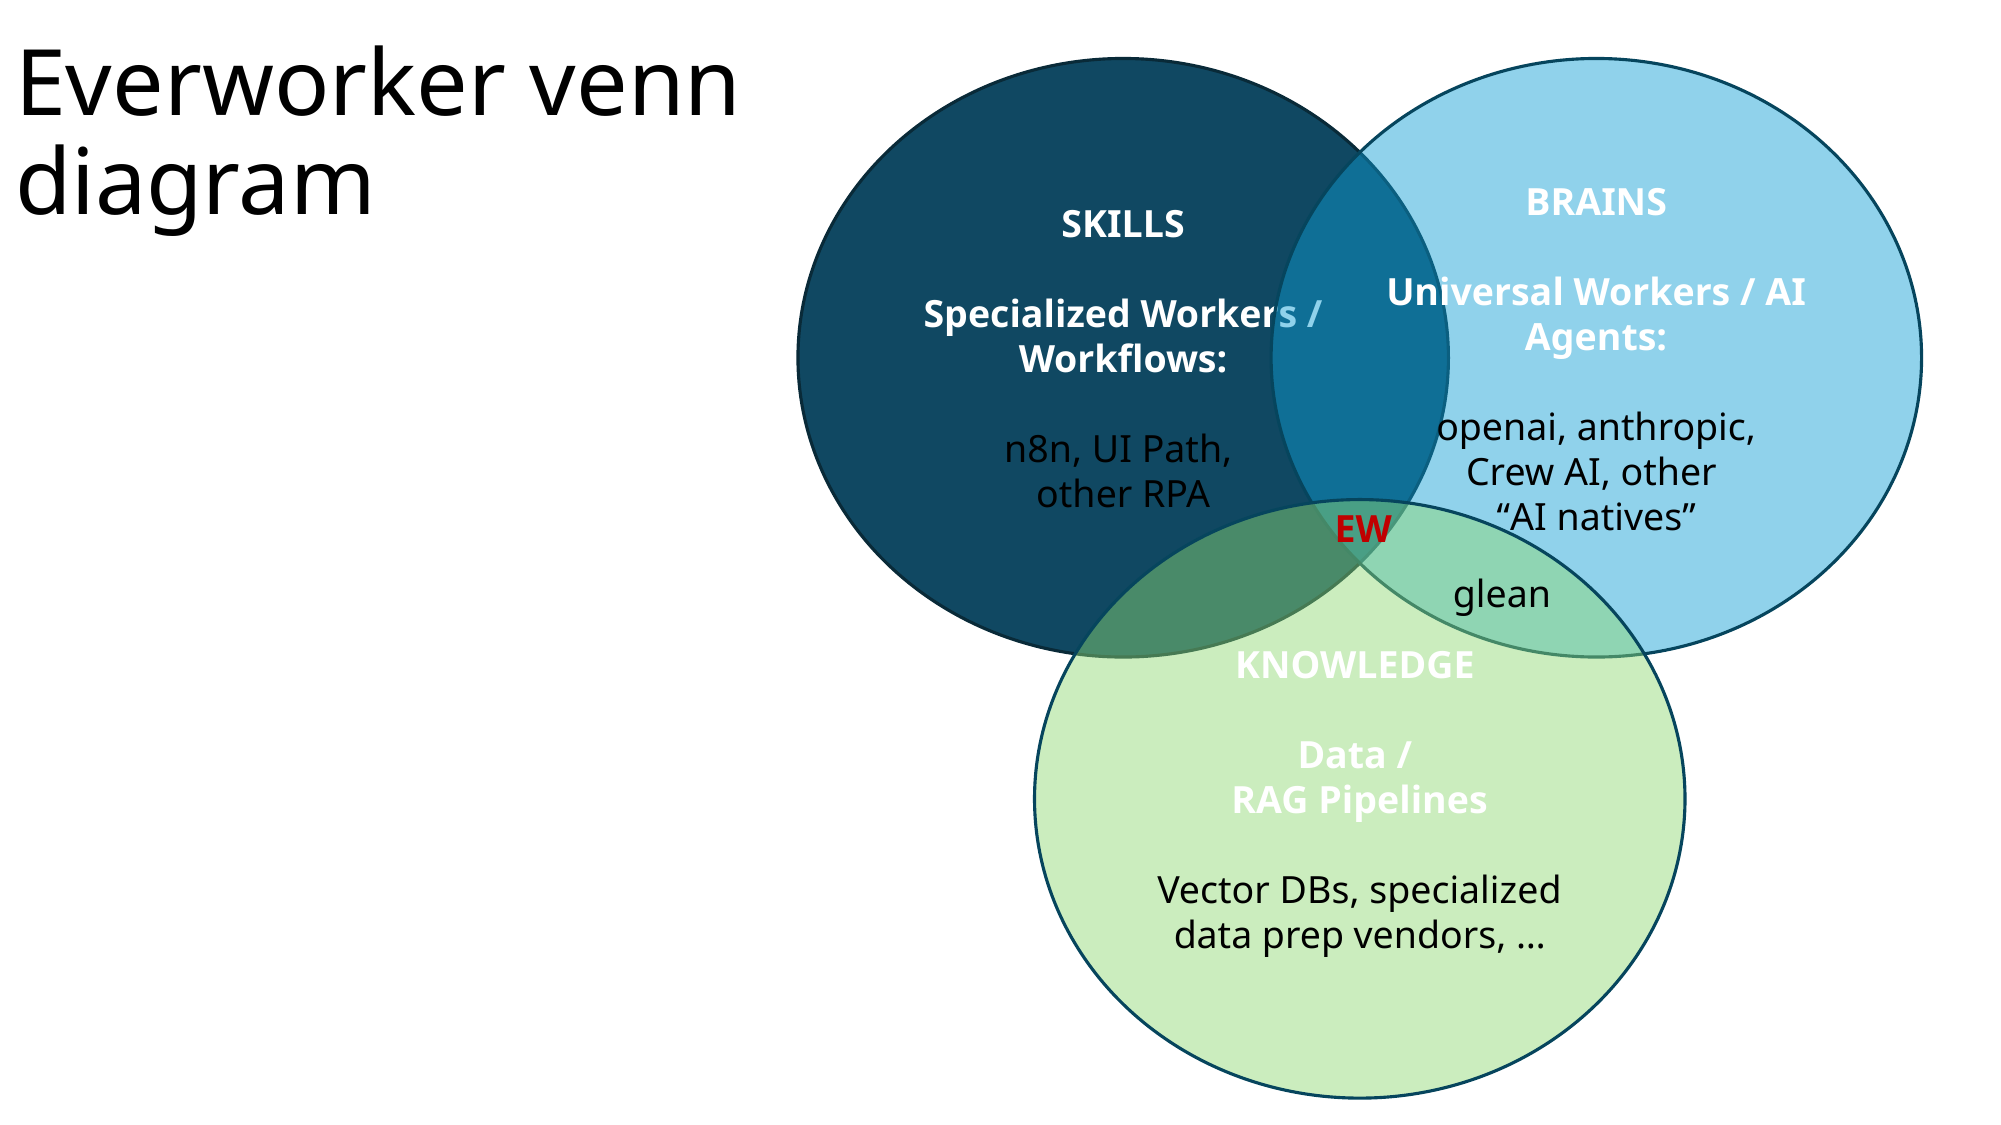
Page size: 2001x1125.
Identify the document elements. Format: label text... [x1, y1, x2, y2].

text_box SKILLS Specialized Workers / Workflows: n8n, UI Path, other RPA [796, 56, 1360, 655]
text_box KNOWLEDGE Data / RAG Pipelines Vector DBs, specialized data prep vendors, … [1032, 500, 1687, 1100]
title Everworker venn diagram [0, 16, 1662, 255]
text_box glean [1438, 562, 1567, 623]
text_box BRAINS Universal Workers / AI Agents: openai, anthropic, Crew AI, other “AI natives” [1269, 56, 1924, 655]
text_box EW [1319, 498, 1449, 558]
